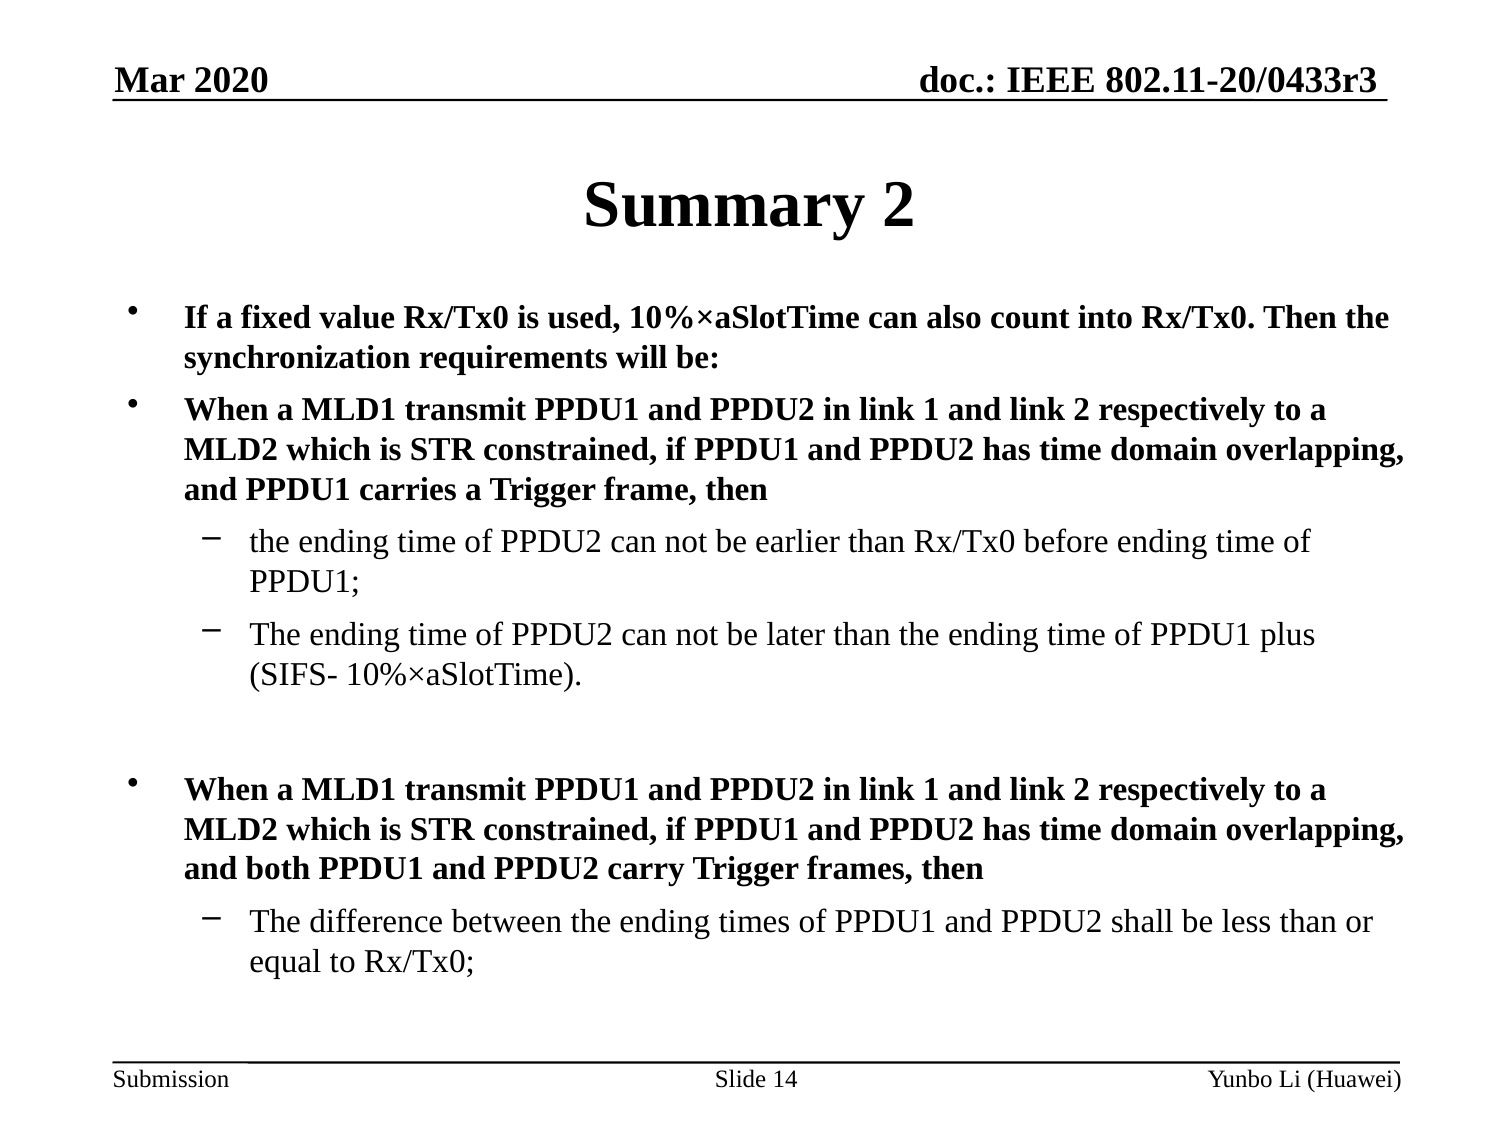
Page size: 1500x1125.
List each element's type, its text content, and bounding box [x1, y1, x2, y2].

slide_number Slide 14 [712, 1061, 800, 1093]
title Summary 2 [112, 112, 1388, 288]
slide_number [114, 54, 271, 101]
list If a fixed value Rx/Tx0 is used, 10%×aSlotTime can also count into Rx/Tx0. Then the synchronization requirements will be: When a MLD1 transmit PPDU1 and PPDU2 in link 1 and link 2 respectively to a MLD2 which is STR constrained, if PPDU1 and PPDU2 has time domain overlapping, and PPDU1 carries a Trigger frame, then the ending time of PPDU2 can not be earlier than Rx/Tx0 before ending time of PPDU1; The ending time of PPDU2 can not be later than the ending time of PPDU1 plus (SIFS- 10%×aSlotTime). When a MLD1 transmit PPDU1 and PPDU2 in link 1 and link 2 respectively to a MLD2 which is STR constrained, if PPDU1 and PPDU2 has time domain overlapping, and both PPDU1 and PPDU2 carry Trigger frames, then The difference between the ending times of PPDU1 and PPDU2 shall be less than or equal to Rx/Tx0; [112, 287, 1425, 1024]
footer Yunbo Li (Huawei) [1204, 1061, 1402, 1093]
